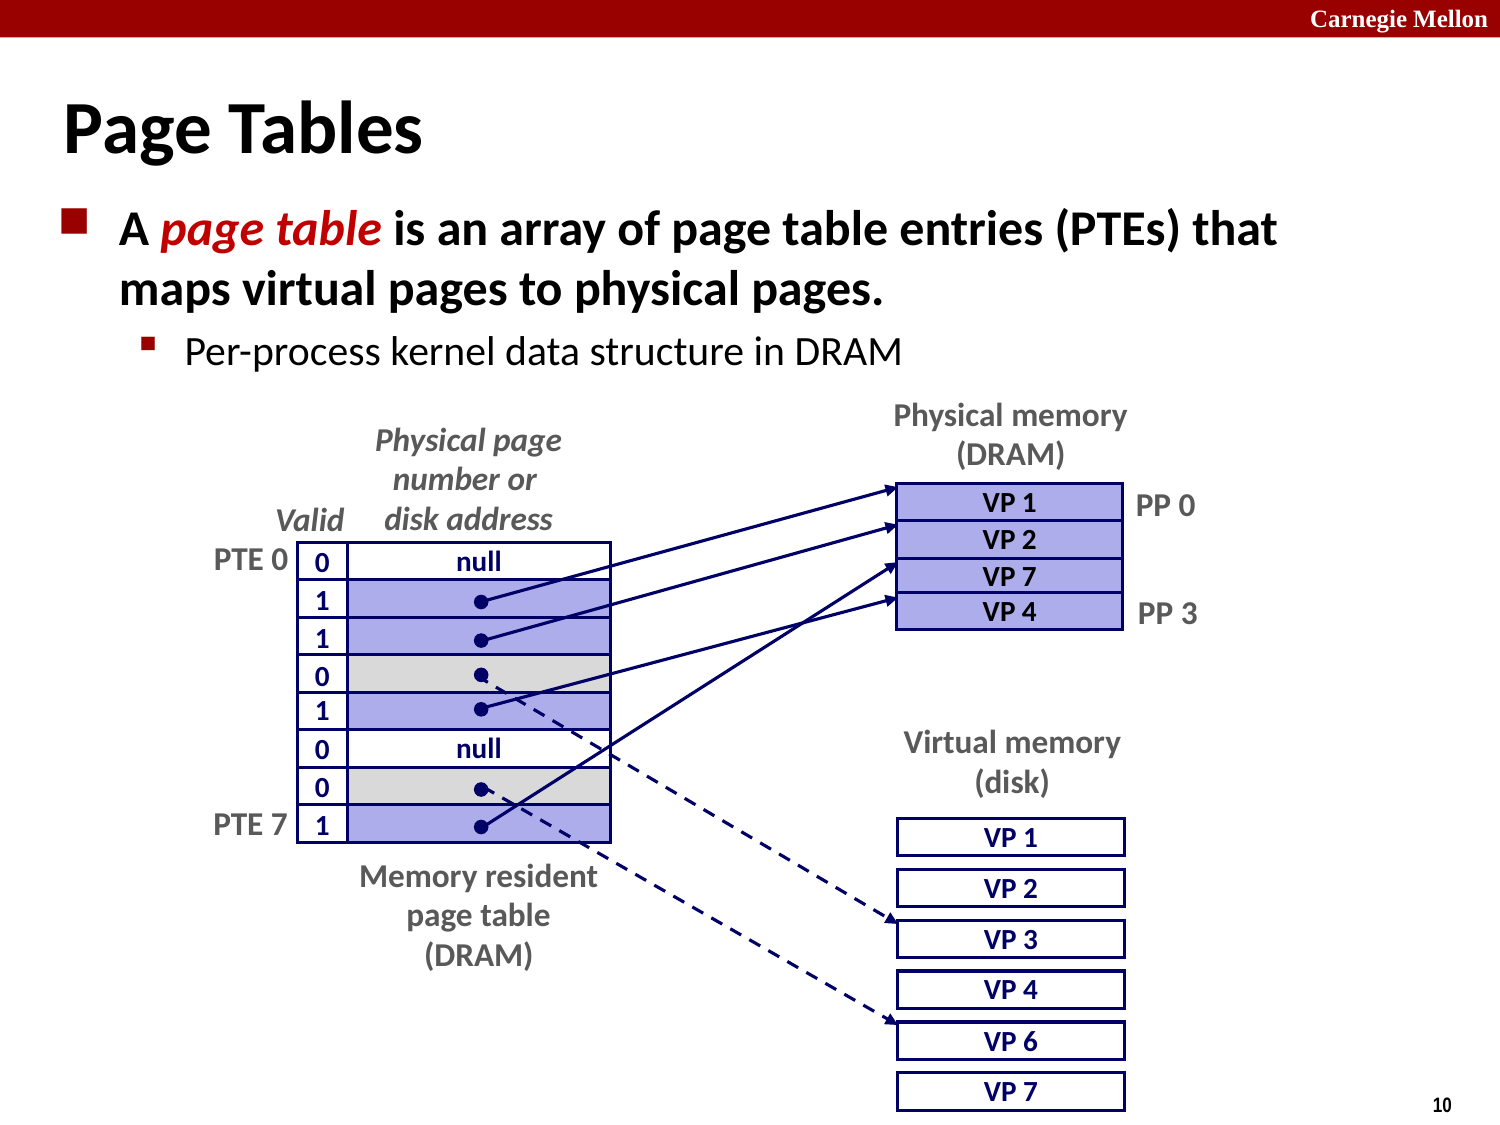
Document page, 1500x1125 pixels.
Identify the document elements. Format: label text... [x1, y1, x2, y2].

text_box [474, 668, 488, 682]
text_box [474, 783, 488, 796]
text_box [348, 692, 611, 730]
text_box Valid [260, 492, 373, 547]
text_box [880, 912, 897, 924]
text_box Memory resident page table (DRAM) [344, 848, 614, 982]
text_box 1 [303, 812, 345, 850]
text_box VP 7 [896, 559, 1123, 592]
title Page Tables [48, 58, 1408, 188]
text_box PP 0 [1120, 477, 1211, 533]
text_box PTE 0 [198, 531, 304, 587]
text_box [348, 617, 611, 654]
text_box 1 [299, 685, 345, 725]
text_box VP 2 [896, 521, 1123, 559]
text_box [348, 768, 573, 804]
text_box 0 [299, 725, 345, 762]
text_box VP 4 [896, 592, 1122, 630]
text_box [488, 522, 896, 640]
text_box [474, 634, 488, 647]
text_box null [348, 542, 611, 579]
text_box VP 7 [897, 1072, 1125, 1111]
text_box [474, 820, 488, 834]
text_box [487, 484, 896, 600]
text_box [521, 768, 611, 804]
text_box 0 [299, 664, 345, 685]
text_box 1 [299, 613, 345, 664]
text_box VP 2 [897, 869, 1125, 907]
text_box [474, 703, 488, 716]
text_box VP 6 [897, 1022, 1125, 1060]
text_box null [348, 730, 611, 768]
text_box PP 3 [1122, 586, 1213, 641]
text_box [803, 562, 898, 622]
text_box [884, 1013, 897, 1025]
text_box VP 1 [897, 818, 1125, 856]
text_box 0 [304, 537, 345, 575]
text_box 1 [299, 575, 345, 613]
text_box PTE 7 [198, 796, 303, 851]
text_box Virtual memory (disk) [888, 715, 1137, 809]
text_box Physical page number or disk address [360, 412, 578, 546]
text_box [474, 595, 488, 609]
list A page table is an array of page table entries (PTEs) that maps virtual pages to physical pages. Per-process kernel data structure in DRAM [47, 188, 1411, 401]
text_box [348, 579, 611, 617]
text_box VP 3 [897, 920, 1125, 958]
text_box [482, 594, 898, 709]
text_box [348, 654, 611, 692]
text_box [348, 804, 611, 843]
text_box Physical memory (DRAM) [878, 387, 1143, 481]
text_box 0 [299, 762, 345, 812]
text_box VP 4 [897, 971, 1125, 1009]
text_box VP 1 [896, 483, 1123, 521]
